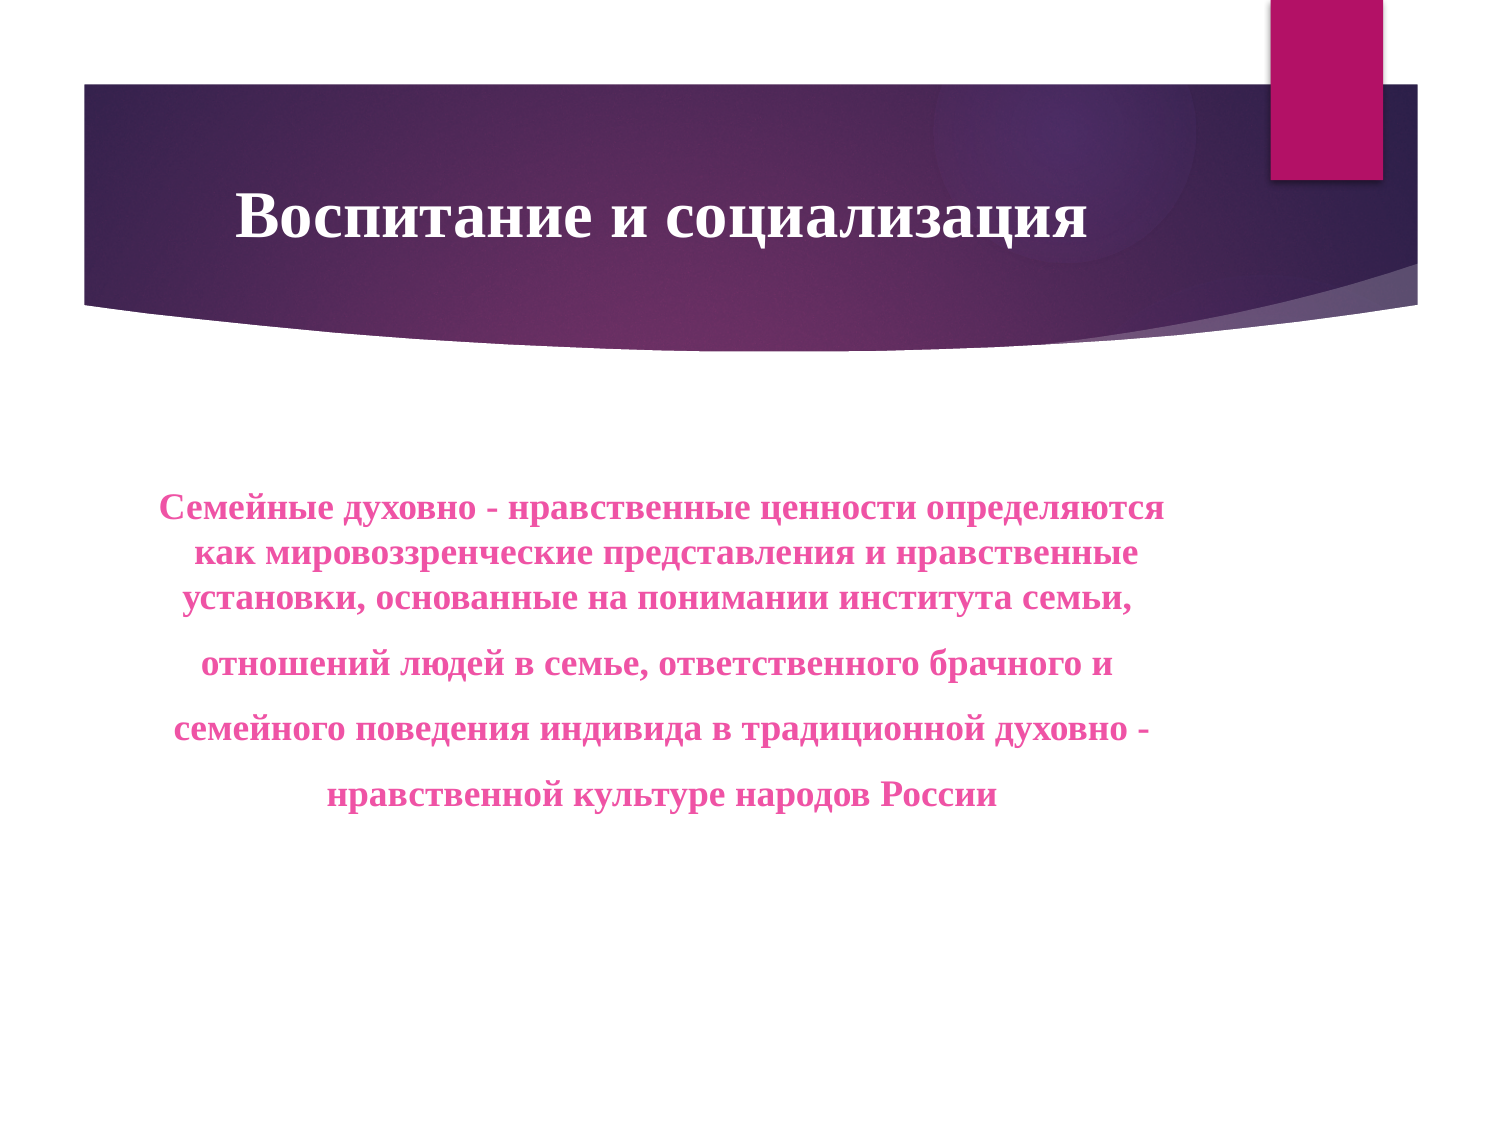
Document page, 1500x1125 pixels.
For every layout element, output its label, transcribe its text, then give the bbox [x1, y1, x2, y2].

title Воспитание и социализация [142, 152, 1183, 269]
list Семейные духовно - нравственные ценности определяются как мировоззренческие представления и нравственные установки, основанные на понимании института семьи, отношений людей в семье, ответственного брачного и семейного поведения индивида в традиционной духовно - нравственной культуре народов России [141, 408, 1183, 988]
